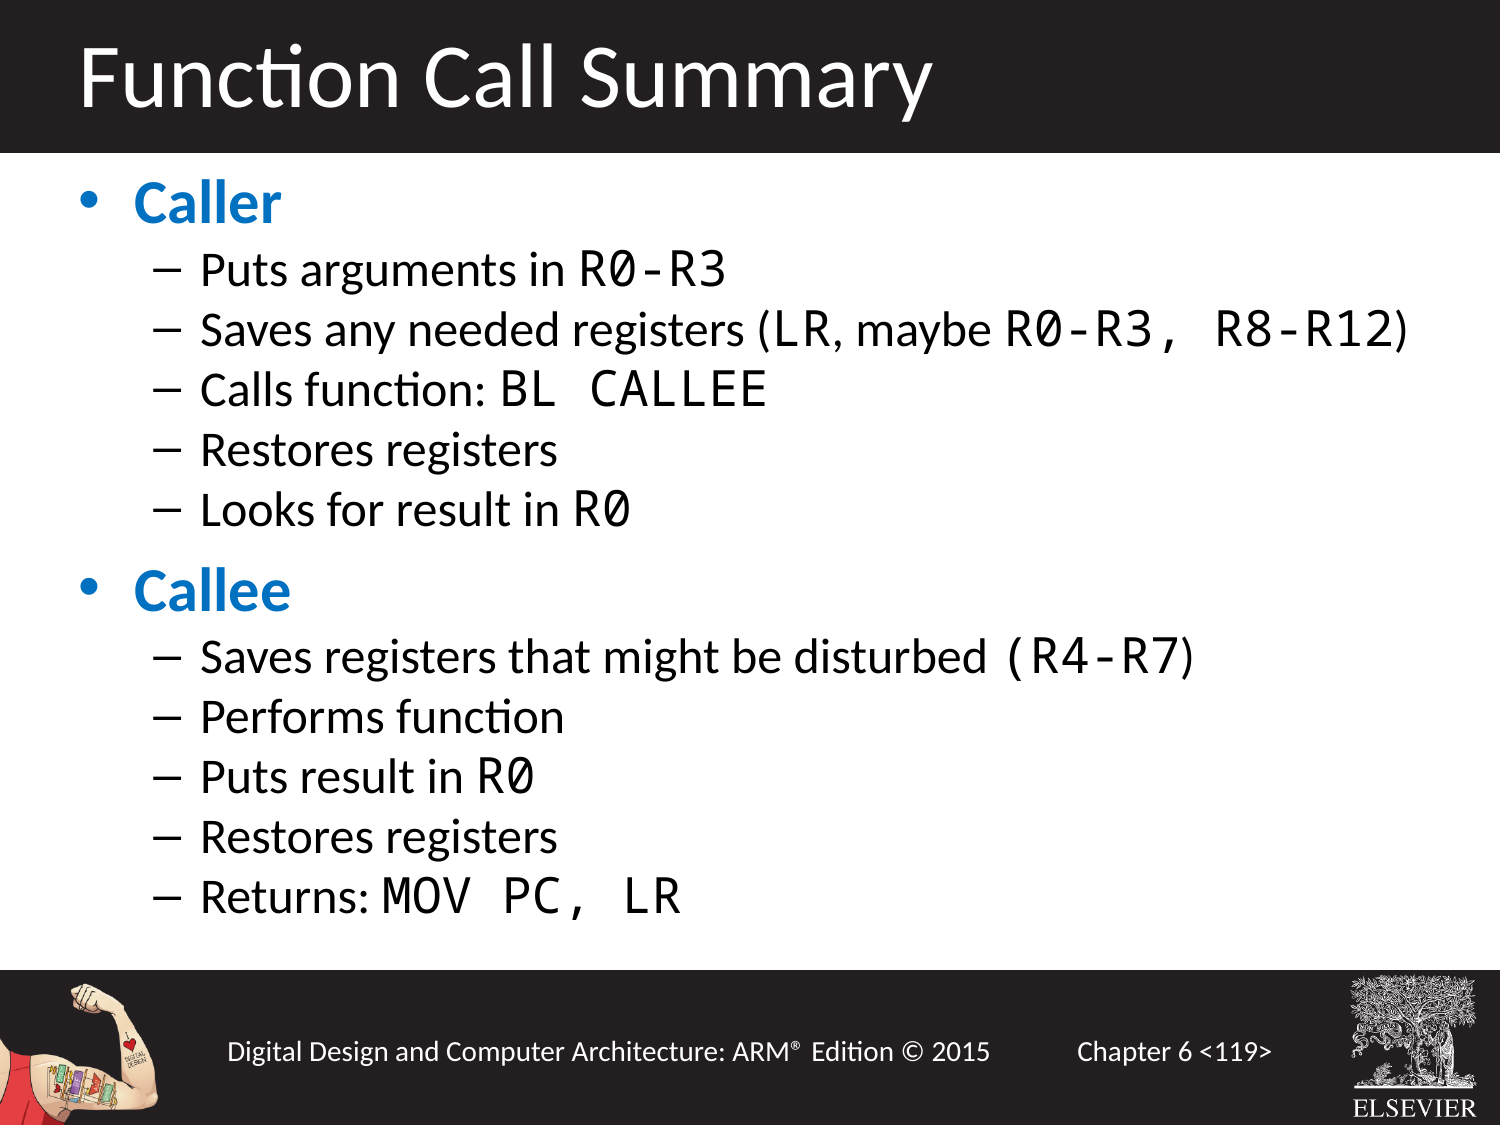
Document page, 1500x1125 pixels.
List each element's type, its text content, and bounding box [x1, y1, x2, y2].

list Caller Puts arguments in R0-R3 Saves any needed registers (LR, maybe R0-R3, R8-R12) Calls function: BL CALLEE Restores registers Looks for result in R0 Callee Saves registers that might be disturbed (R4-R7) Performs function Puts result in R0 Restores registers Returns: MOV PC, LR [63, 153, 1456, 897]
picture [0, 979, 163, 1125]
text_box Function Call Summary [63, 8, 1488, 133]
picture [1350, 974, 1477, 1117]
